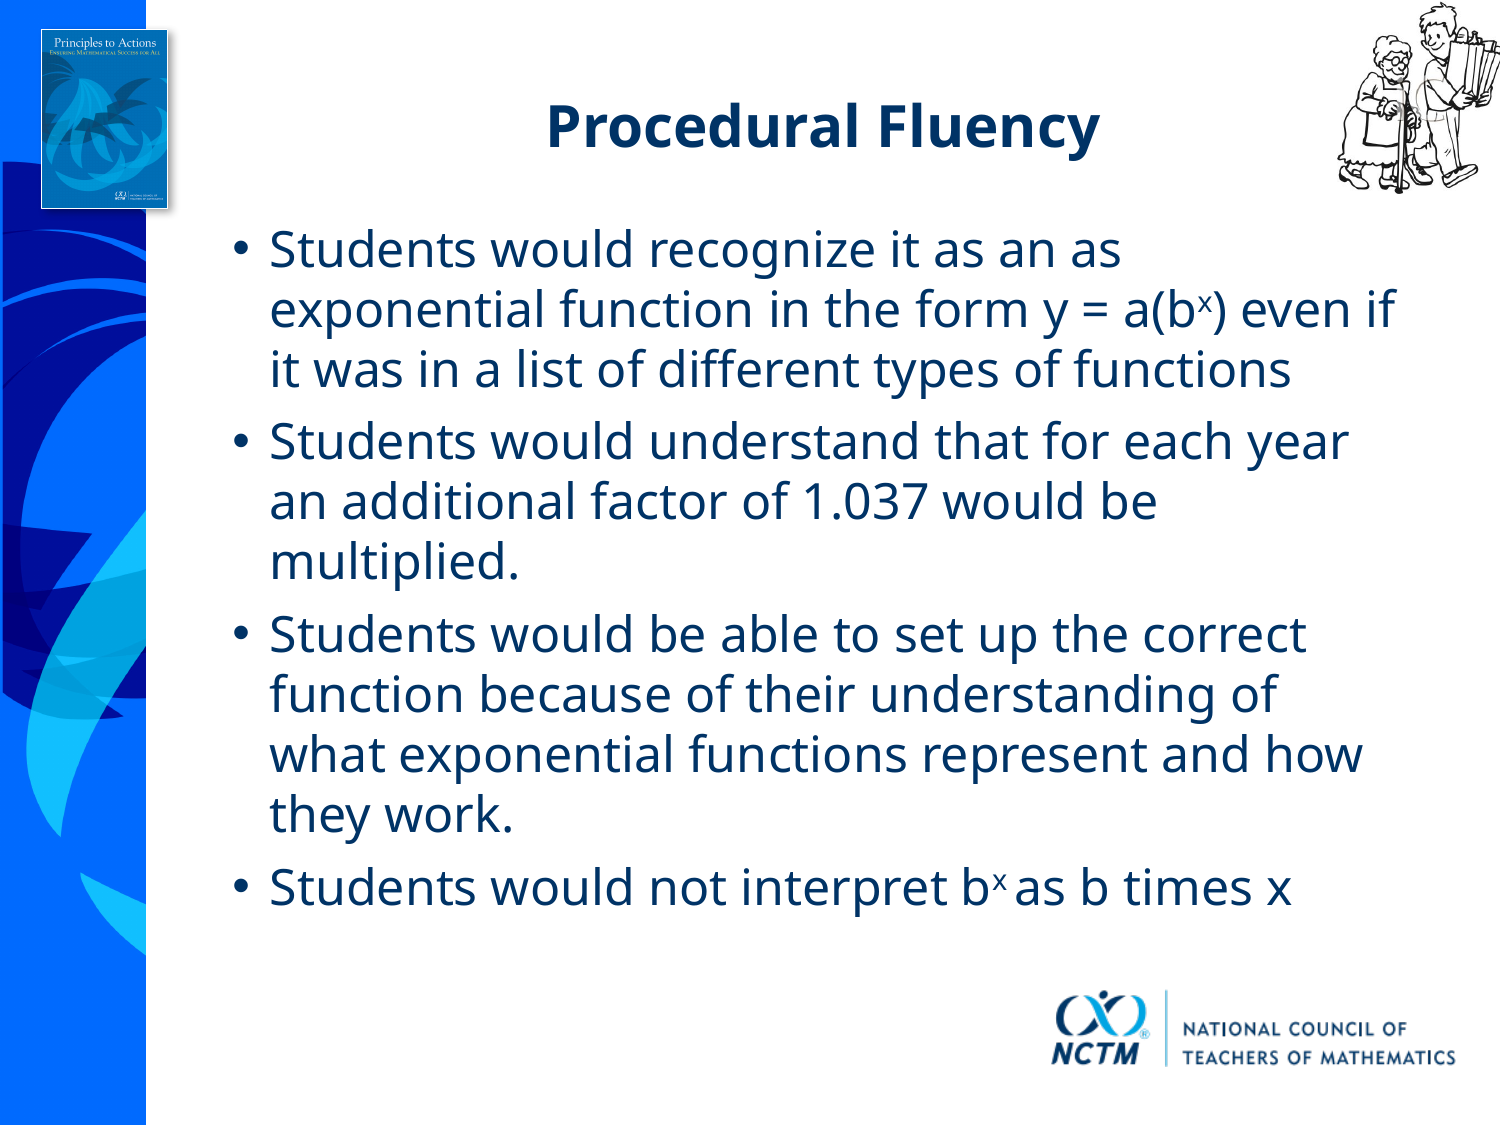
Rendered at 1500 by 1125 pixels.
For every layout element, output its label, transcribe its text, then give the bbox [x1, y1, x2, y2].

picture [0, 0, 168, 1125]
text_box Procedural Fluency [170, 29, 1500, 218]
picture [1337, 1, 1500, 194]
text_box Students would recognize it as an as exponential function in the form y = a(bx) even if it was in a list of different types of functions Students would understand that for each year an additional factor of 1.037 would be multiplied. Students would be able to set up the correct function because of their understanding of what exponential functions represent and how they work. Students would not interpret bx as b times x [217, 423, 1413, 898]
picture [1034, 969, 1474, 1085]
text_box [217, 207, 1474, 423]
